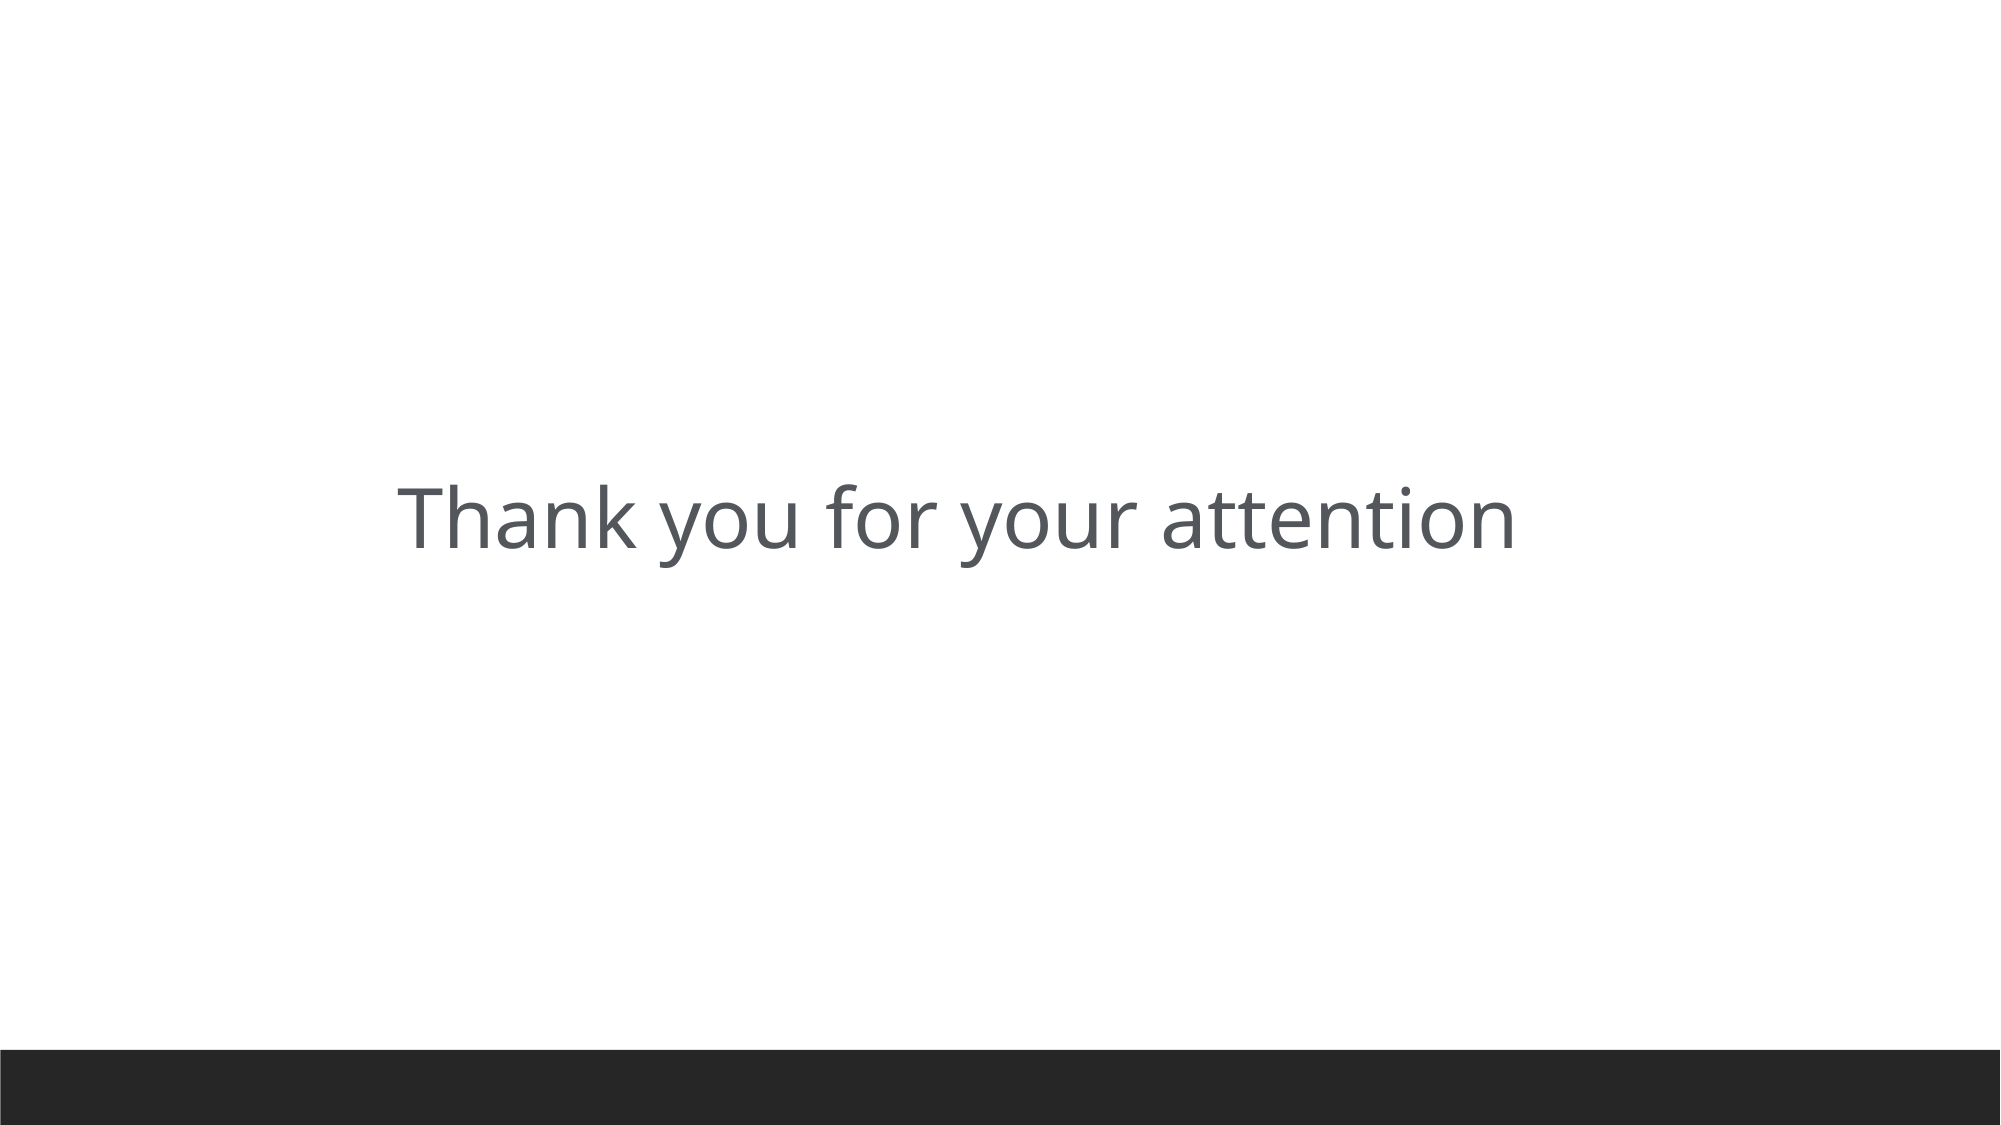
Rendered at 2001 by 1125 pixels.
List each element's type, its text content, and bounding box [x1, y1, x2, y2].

text_box Thank you for your attention [382, 457, 1640, 573]
